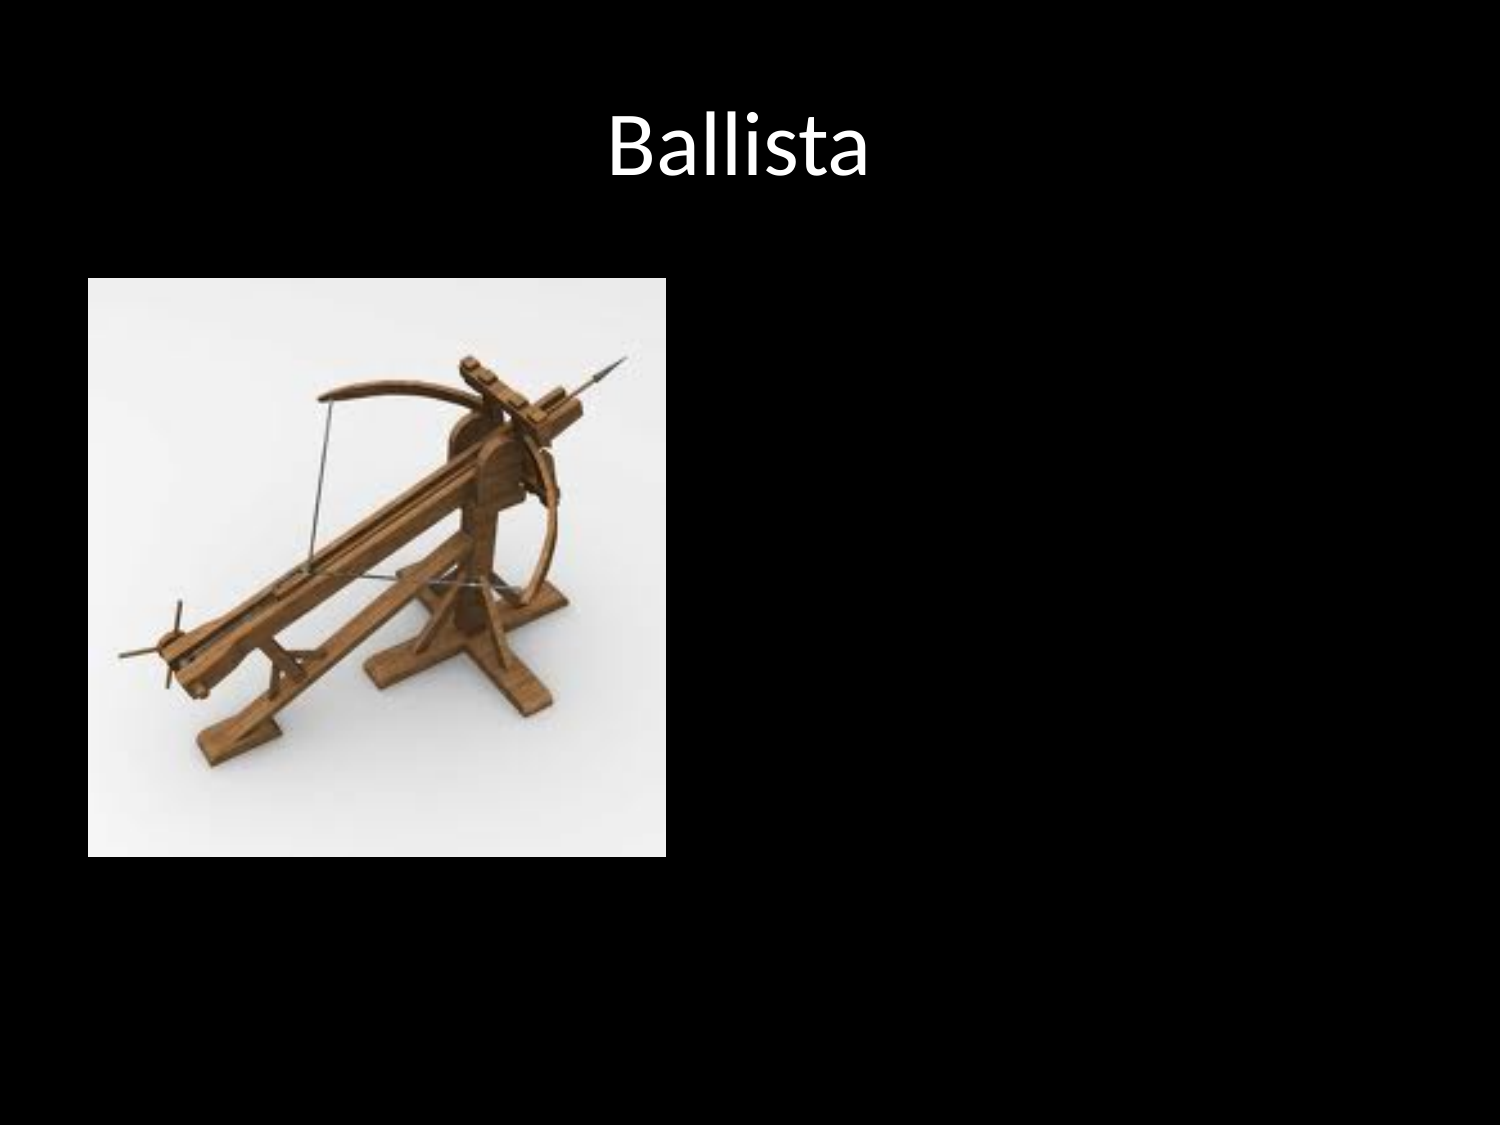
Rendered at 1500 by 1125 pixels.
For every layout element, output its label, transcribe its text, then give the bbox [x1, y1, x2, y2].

title Ballista [75, 45, 1425, 233]
picture [88, 278, 667, 857]
